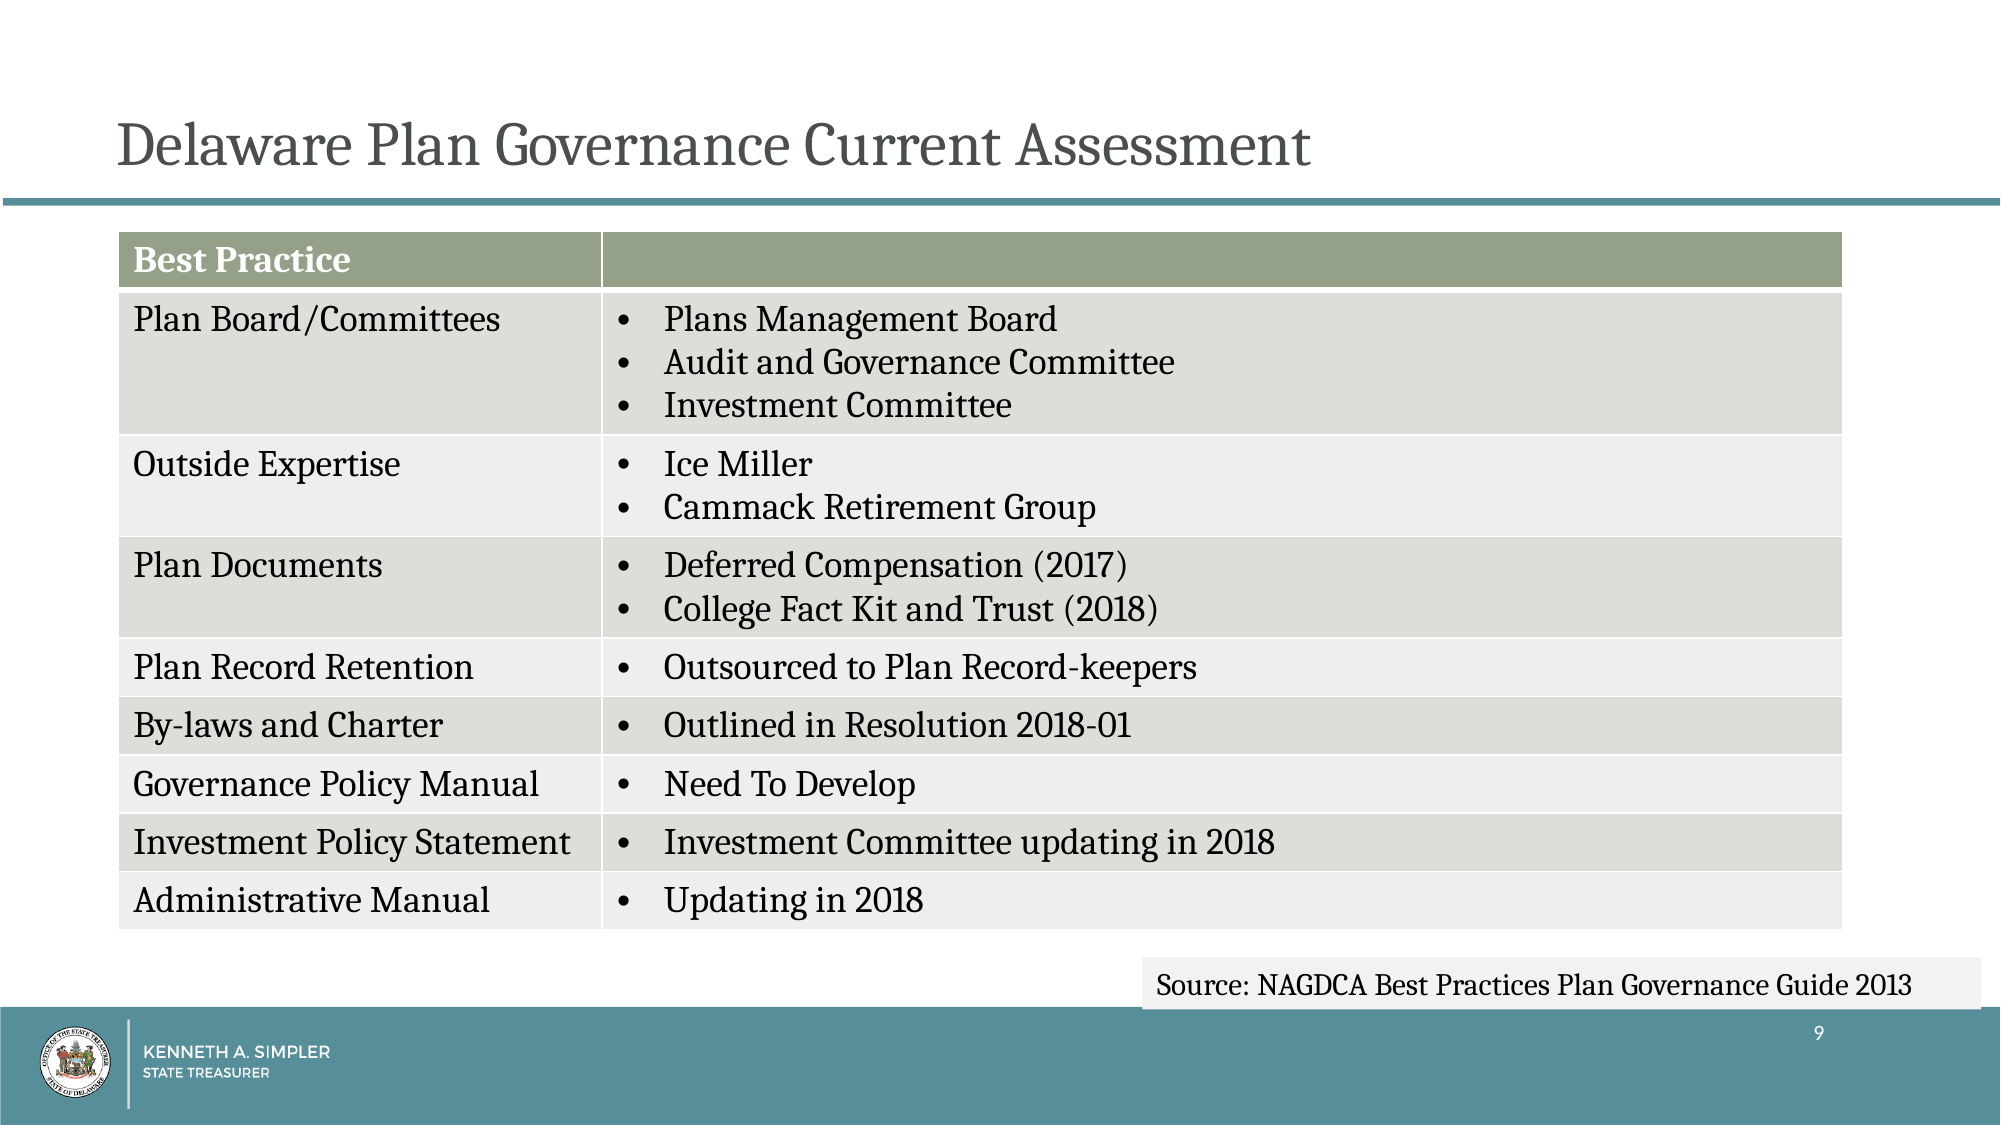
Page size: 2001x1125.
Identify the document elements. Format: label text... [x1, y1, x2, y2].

table_cell Governance Policy Manual [119, 756, 601, 812]
table_cell Plans Management Board Audit and Governance Committee Investment Committee [603, 293, 1842, 434]
table_header Best Practice [119, 232, 601, 287]
slide_number 9 [1620, 1006, 1840, 1057]
table_cell Outlined in Resolution 2018-01 [603, 697, 1842, 754]
table_cell Investment Policy Statement [119, 814, 601, 871]
table_cell Plan Record Retention [119, 639, 601, 696]
table_cell Outside Expertise [119, 436, 601, 536]
text_box Delaware Plan Governance Current Assessment [101, 103, 1752, 222]
table_cell Deferred Compensation (2017) College Fact Kit and Trust (2018) [603, 537, 1842, 637]
table_cell Administrative Manual [119, 872, 601, 929]
table_cell Plan Documents [119, 537, 601, 637]
table_header [603, 232, 1842, 287]
picture [15, 998, 345, 1125]
table_cell Investment Committee updating in 2018 [603, 814, 1842, 871]
table_cell Plan Board/Committees [119, 293, 601, 434]
text_box Source: NAGDCA Best Practices Plan Governance Guide 2013 [1142, 957, 1982, 1010]
table_cell Outsourced to Plan Record-keepers [603, 639, 1842, 696]
table_cell Need To Develop [603, 756, 1842, 812]
table_cell Ice Miller Cammack Retirement Group [603, 436, 1842, 536]
table_cell By-laws and Charter [119, 697, 601, 754]
table_cell Updating in 2018 [603, 872, 1842, 929]
